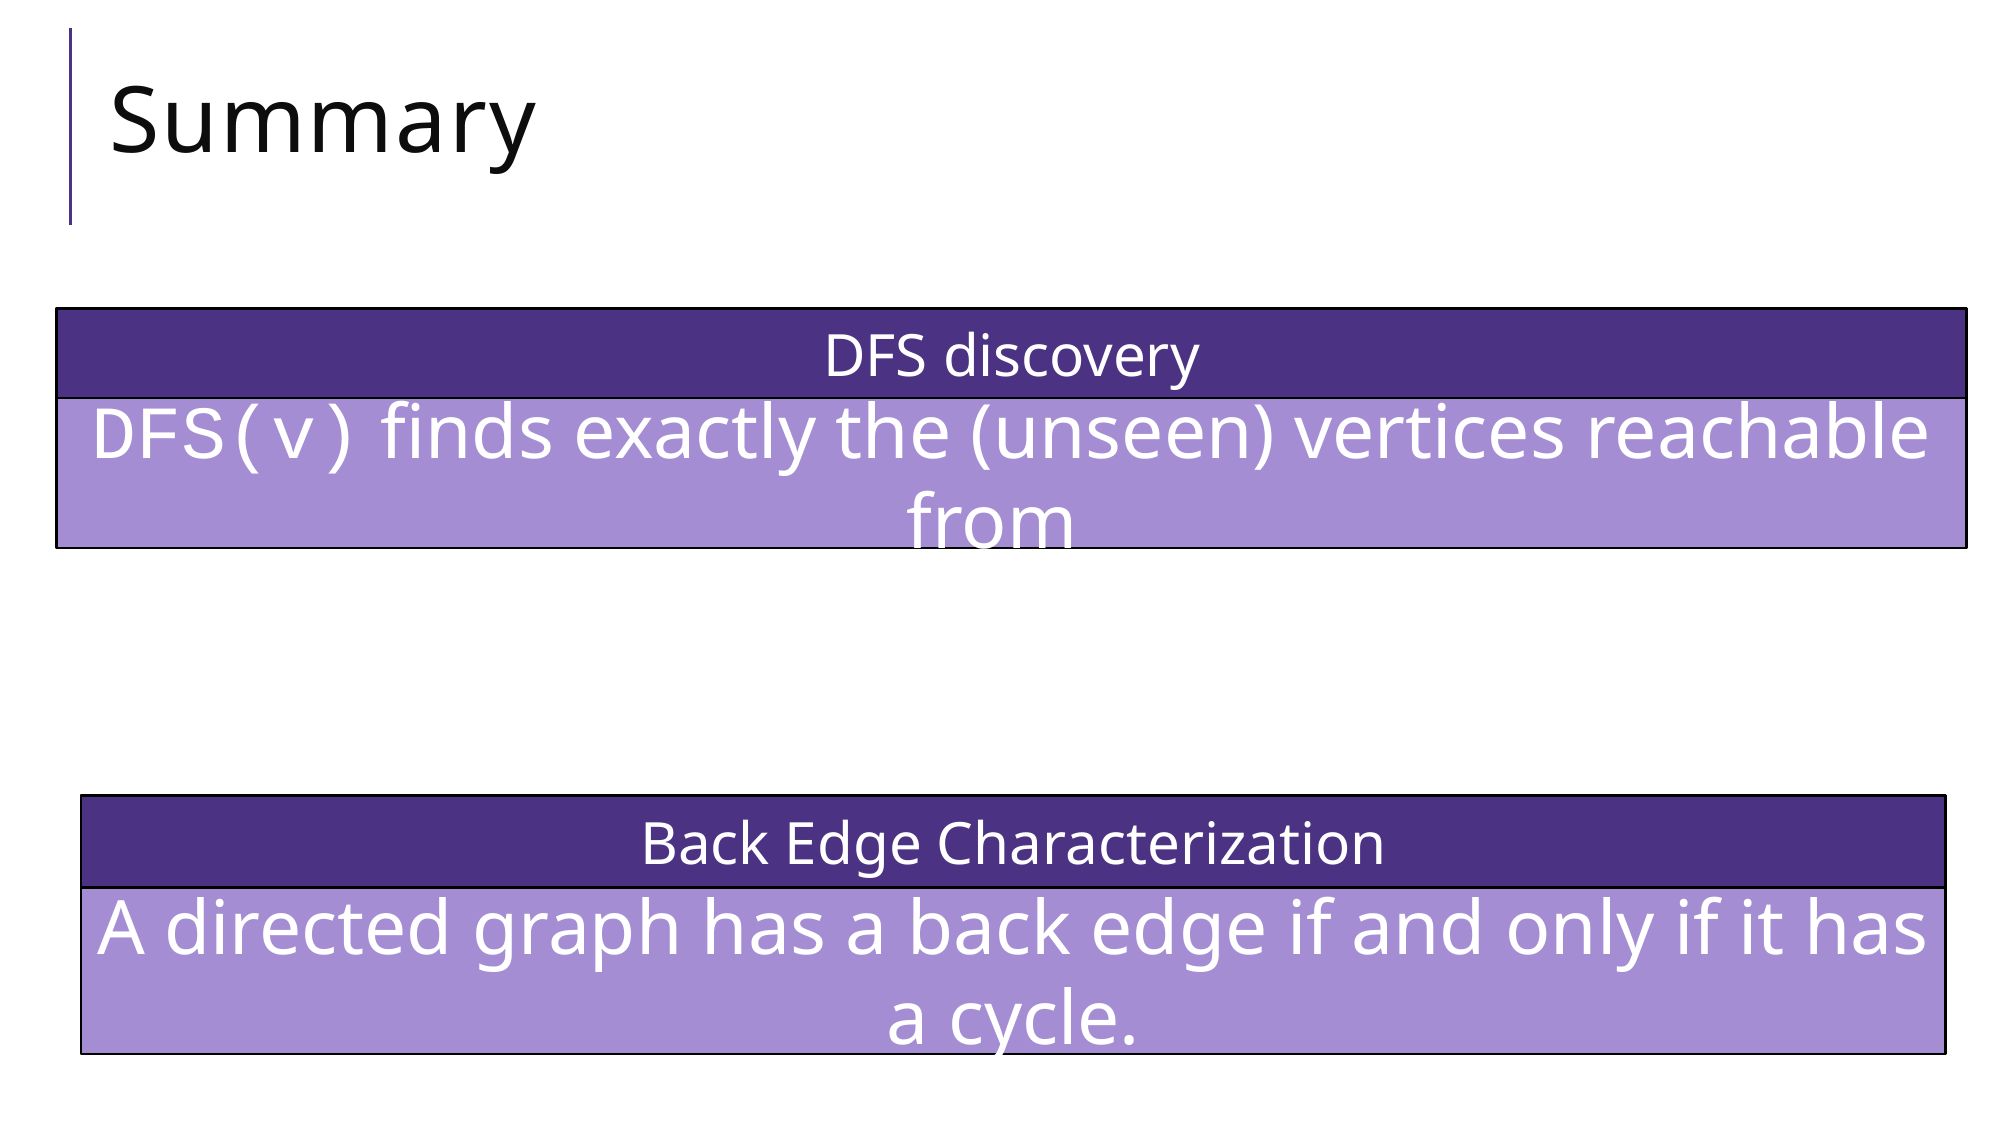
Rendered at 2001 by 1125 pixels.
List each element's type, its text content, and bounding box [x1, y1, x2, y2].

text_box Back Edge Characterization [80, 794, 1947, 889]
text_box A directed graph has a back edge if and only if it has a cycle. [80, 889, 1947, 1055]
text_box DFS discovery [55, 307, 1968, 399]
title Summary [94, 43, 1930, 210]
